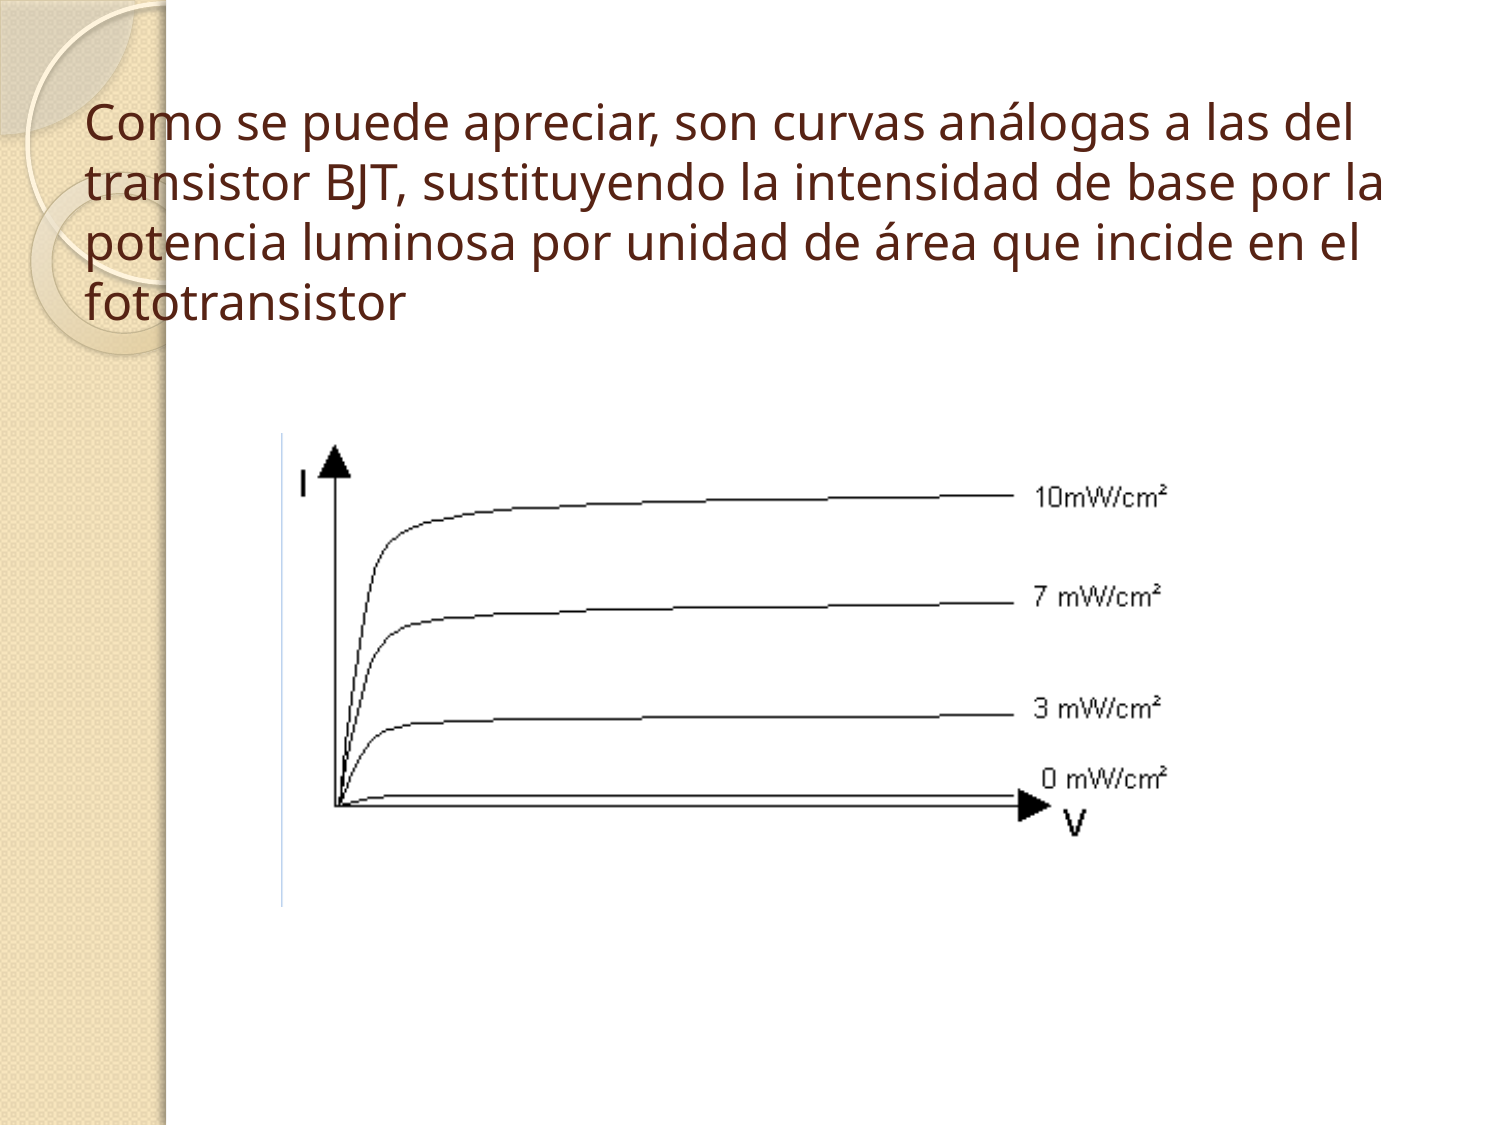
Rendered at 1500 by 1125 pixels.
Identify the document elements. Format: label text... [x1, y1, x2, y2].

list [280, 433, 1190, 907]
title Como se puede apreciar, son curvas análogas a las del transistor BJT, sustituyendo la intensidad de base por la potencia luminosa por unidad de área que incide en el fototransistor [70, 117, 1421, 305]
